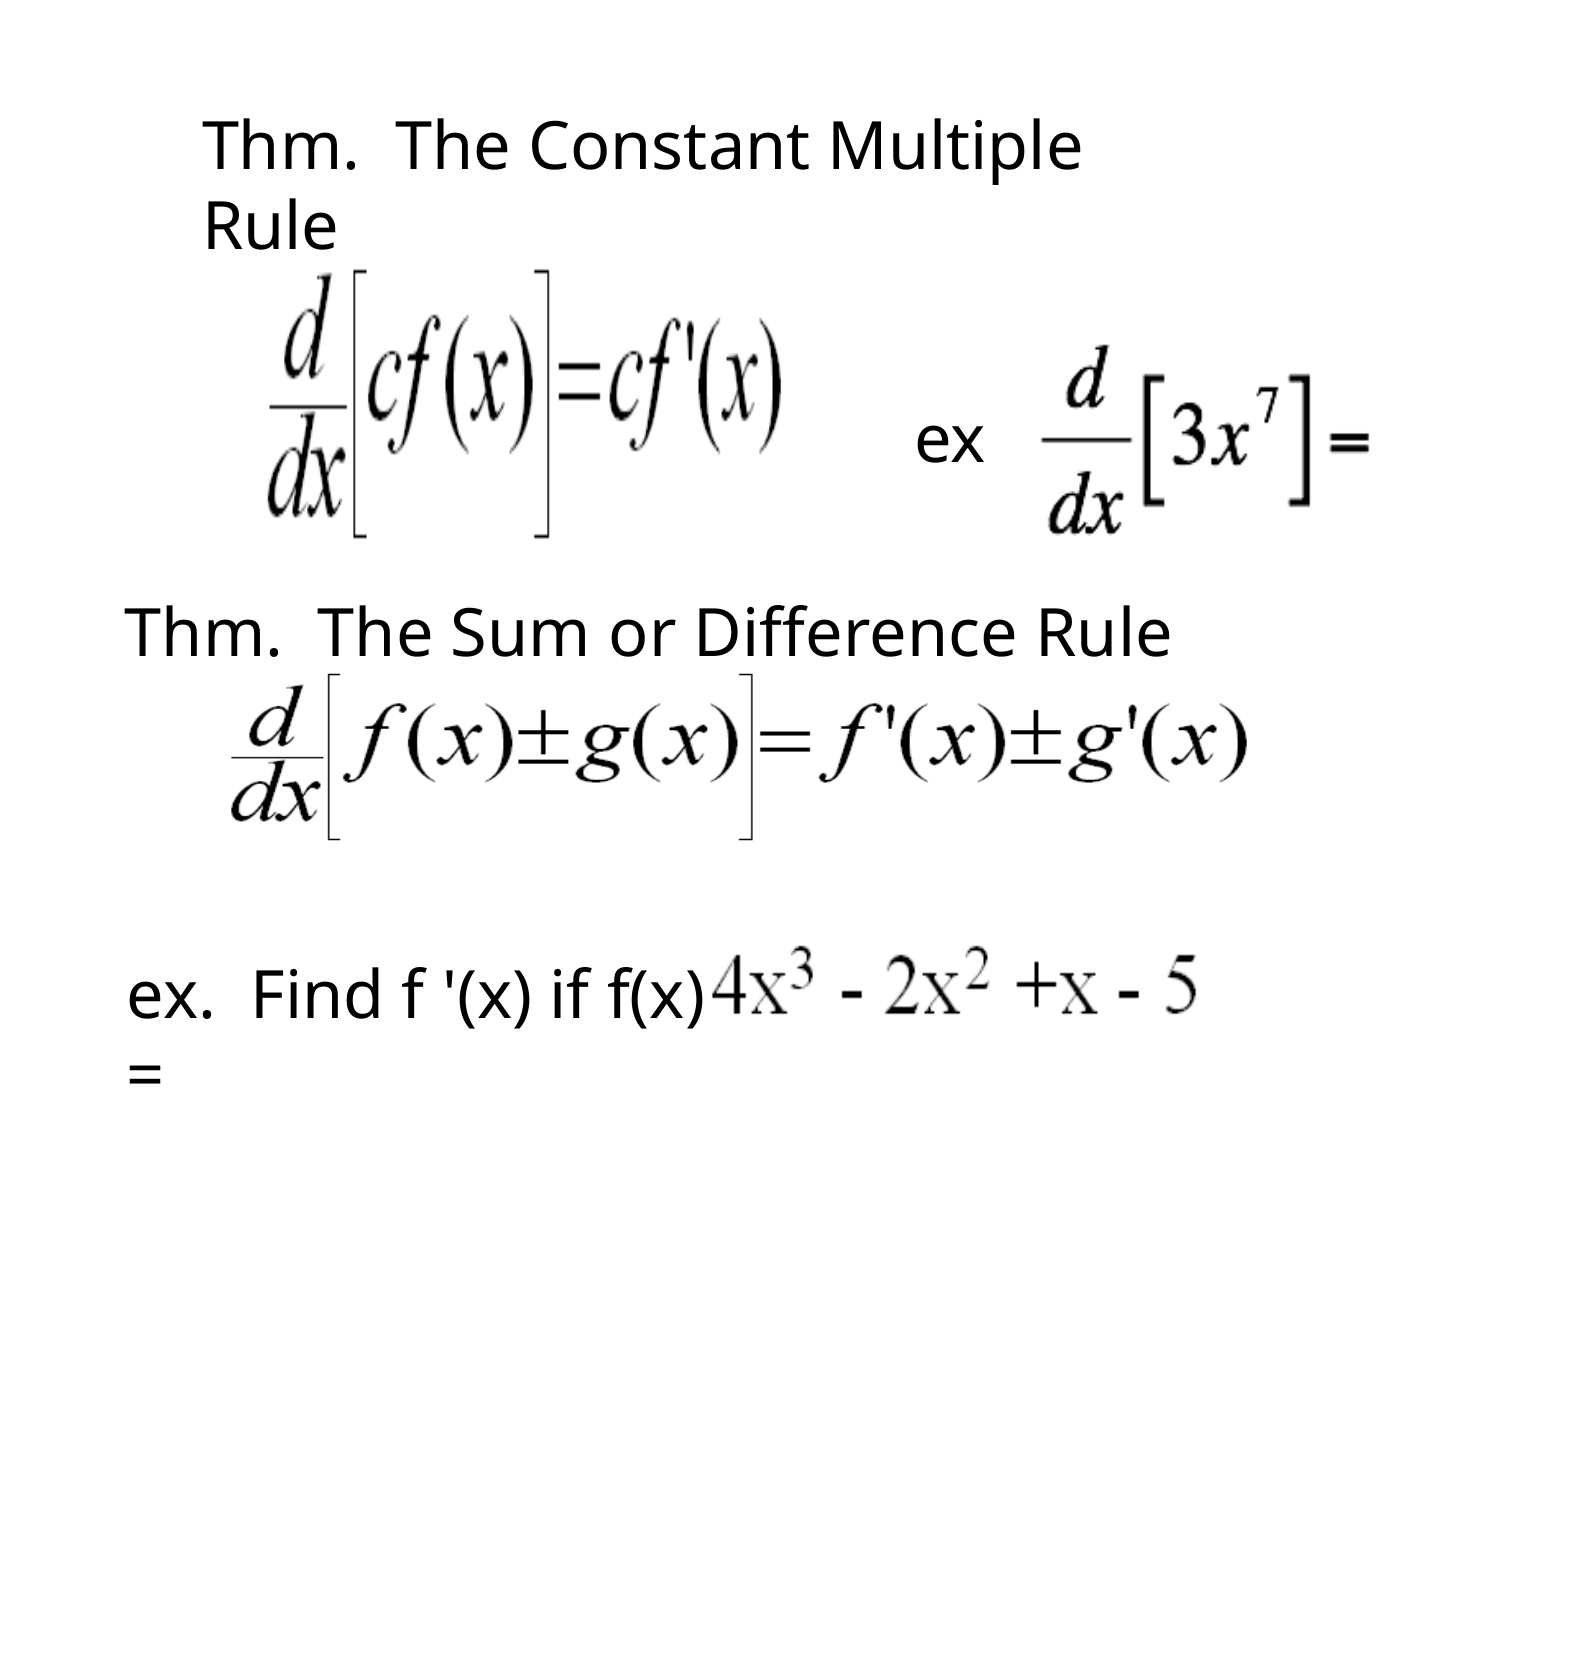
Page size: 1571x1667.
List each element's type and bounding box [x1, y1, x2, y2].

text_box [187, 95, 1119, 546]
text_box [899, 327, 1383, 545]
text_box [111, 940, 1203, 1042]
text_box [109, 582, 1311, 844]
